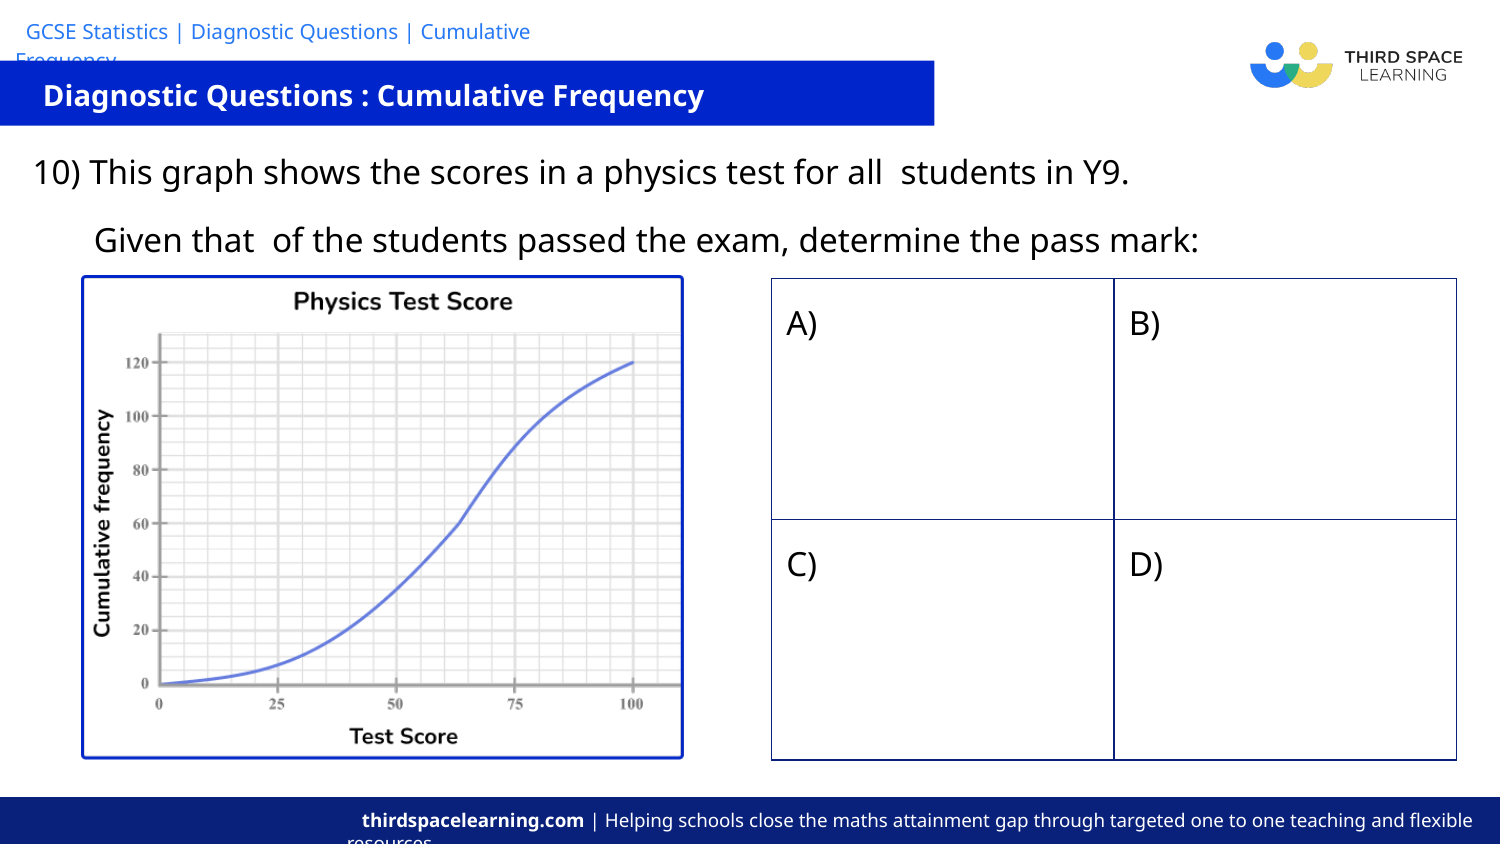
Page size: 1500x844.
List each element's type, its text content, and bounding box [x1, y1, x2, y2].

picture [80, 275, 685, 761]
text_box Diagnostic Questions : Cumulative Frequency [27, 61, 833, 127]
picture [1250, 33, 1465, 99]
